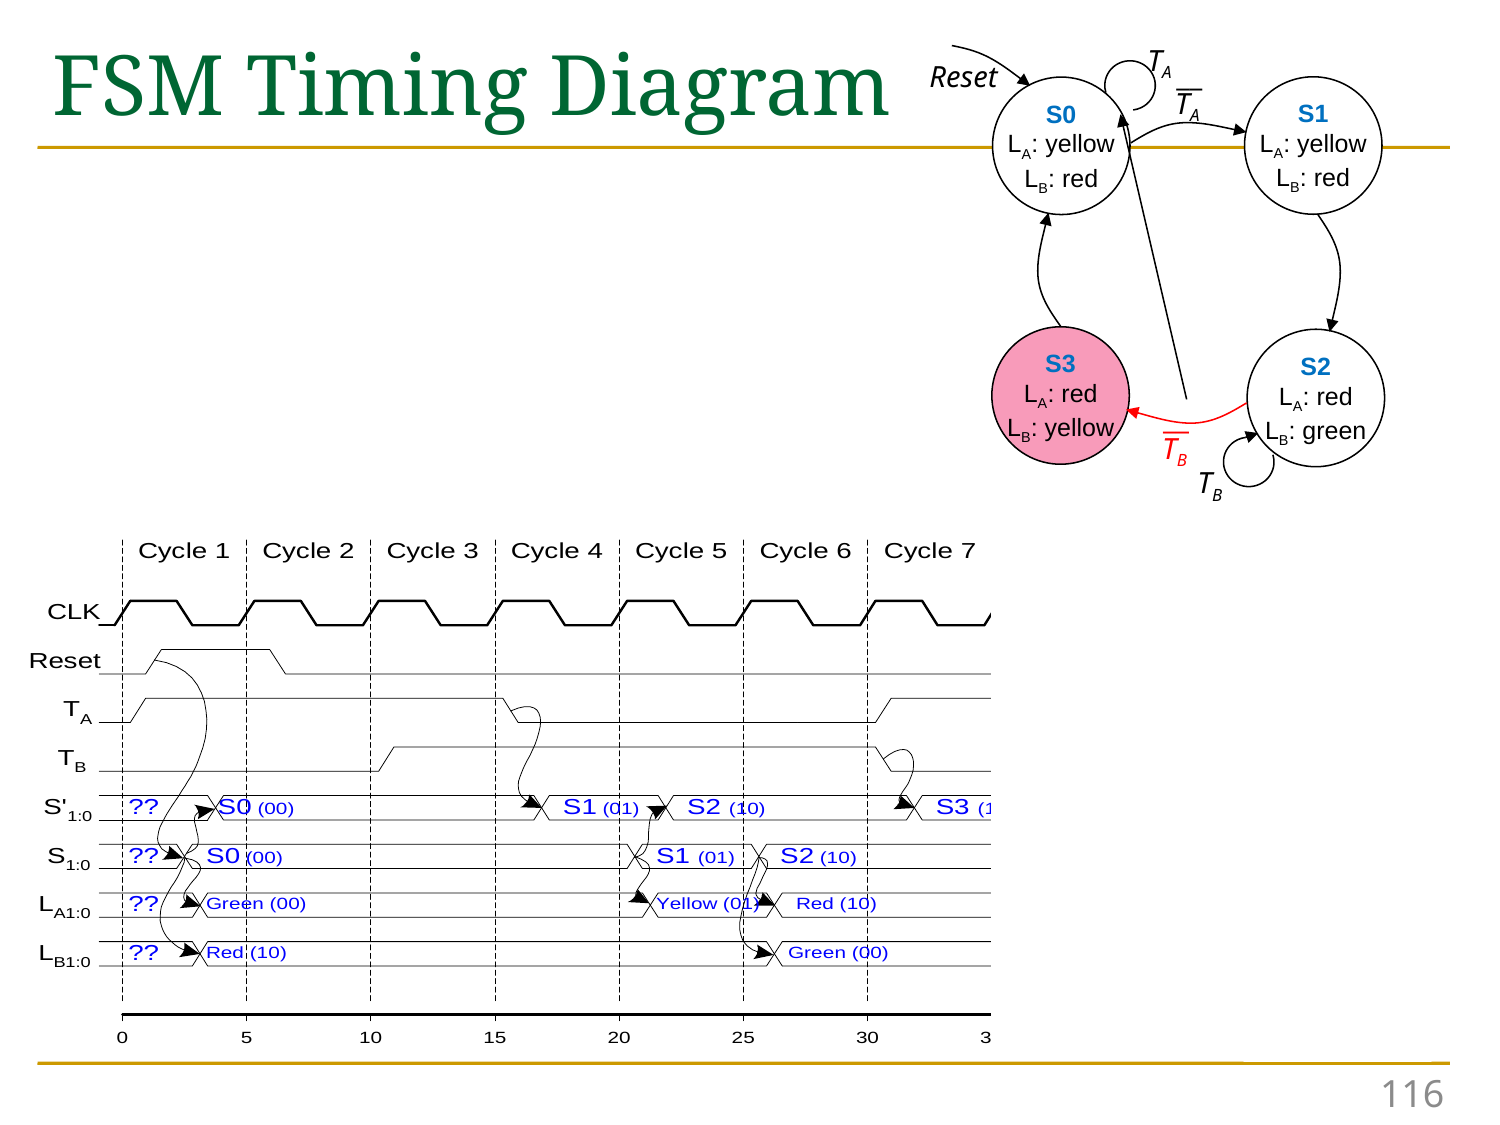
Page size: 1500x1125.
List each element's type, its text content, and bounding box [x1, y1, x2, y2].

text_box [1234, 328, 1397, 467]
text_box S0 LA: yellow LB: red [980, 90, 1140, 204]
text_box [1024, 204, 1098, 215]
text_box [1013, 72, 1031, 86]
text_box [1130, 125, 1227, 144]
text_box S0 LA: yellow LB: red [1125, 124, 1143, 203]
text_box [1318, 223, 1341, 327]
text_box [979, 326, 1142, 465]
text_box [951, 45, 971, 50]
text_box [1232, 76, 1395, 215]
slide_number 116 [1121, 1074, 1460, 1125]
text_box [1223, 432, 1275, 487]
text_box [1021, 77, 1099, 90]
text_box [1104, 60, 1156, 115]
title FSM Timing Diagram [37, 24, 1450, 200]
text_box [1204, 403, 1229, 423]
text_box [1037, 212, 1061, 325]
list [0, 524, 1476, 1066]
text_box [1160, 50, 1218, 133]
text_box Reset [914, 50, 1013, 101]
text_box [1147, 393, 1238, 512]
text_box TA [1132, 35, 1187, 90]
